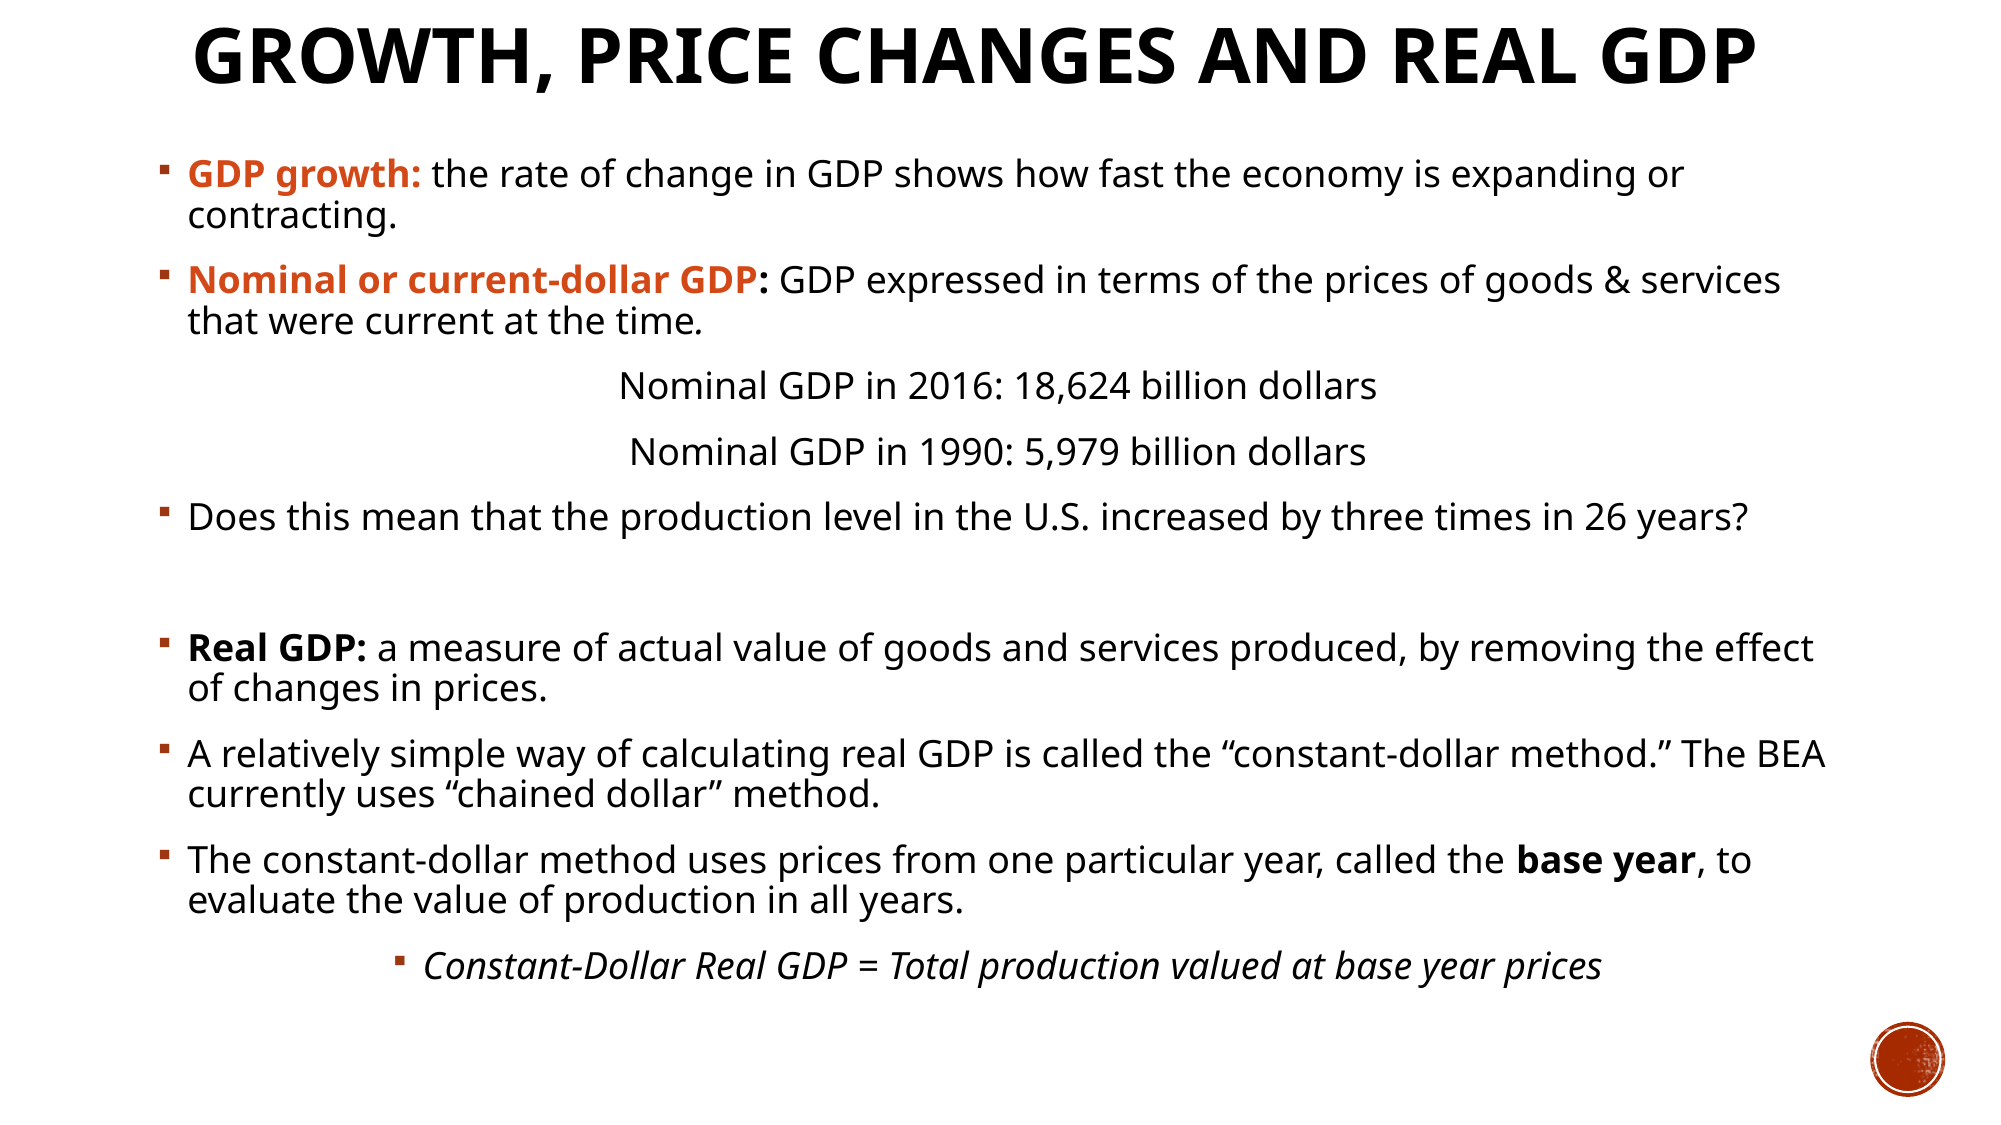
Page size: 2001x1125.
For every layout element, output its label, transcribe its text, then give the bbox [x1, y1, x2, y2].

title Growth, Price Changes and Real GDP [156, 0, 1794, 118]
list GDP growth: the rate of change in GDP shows how fast the economy is expanding or contracting. Nominal or current-dollar GDP: GDP expressed in terms of the prices of goods & services that were current at the time. Nominal GDP in 2016: 18,624 billion dollars Nominal GDP in 1990: 5,979 billion dollars Does this mean that the production level in the U.S. increased by three times in 26 years? Real GDP: a measure of actual value of goods and services produced, by removing the effect of changes in prices. A relatively simple way of calculating real GDP is called the “constant-dollar method.” The BEA currently uses “chained dollar” method. The constant-dollar method uses prices from one particular year, called the base year, to evaluate the value of production in all years. Constant-Dollar Real GDP = Total production valued at base year prices [142, 148, 1855, 1096]
